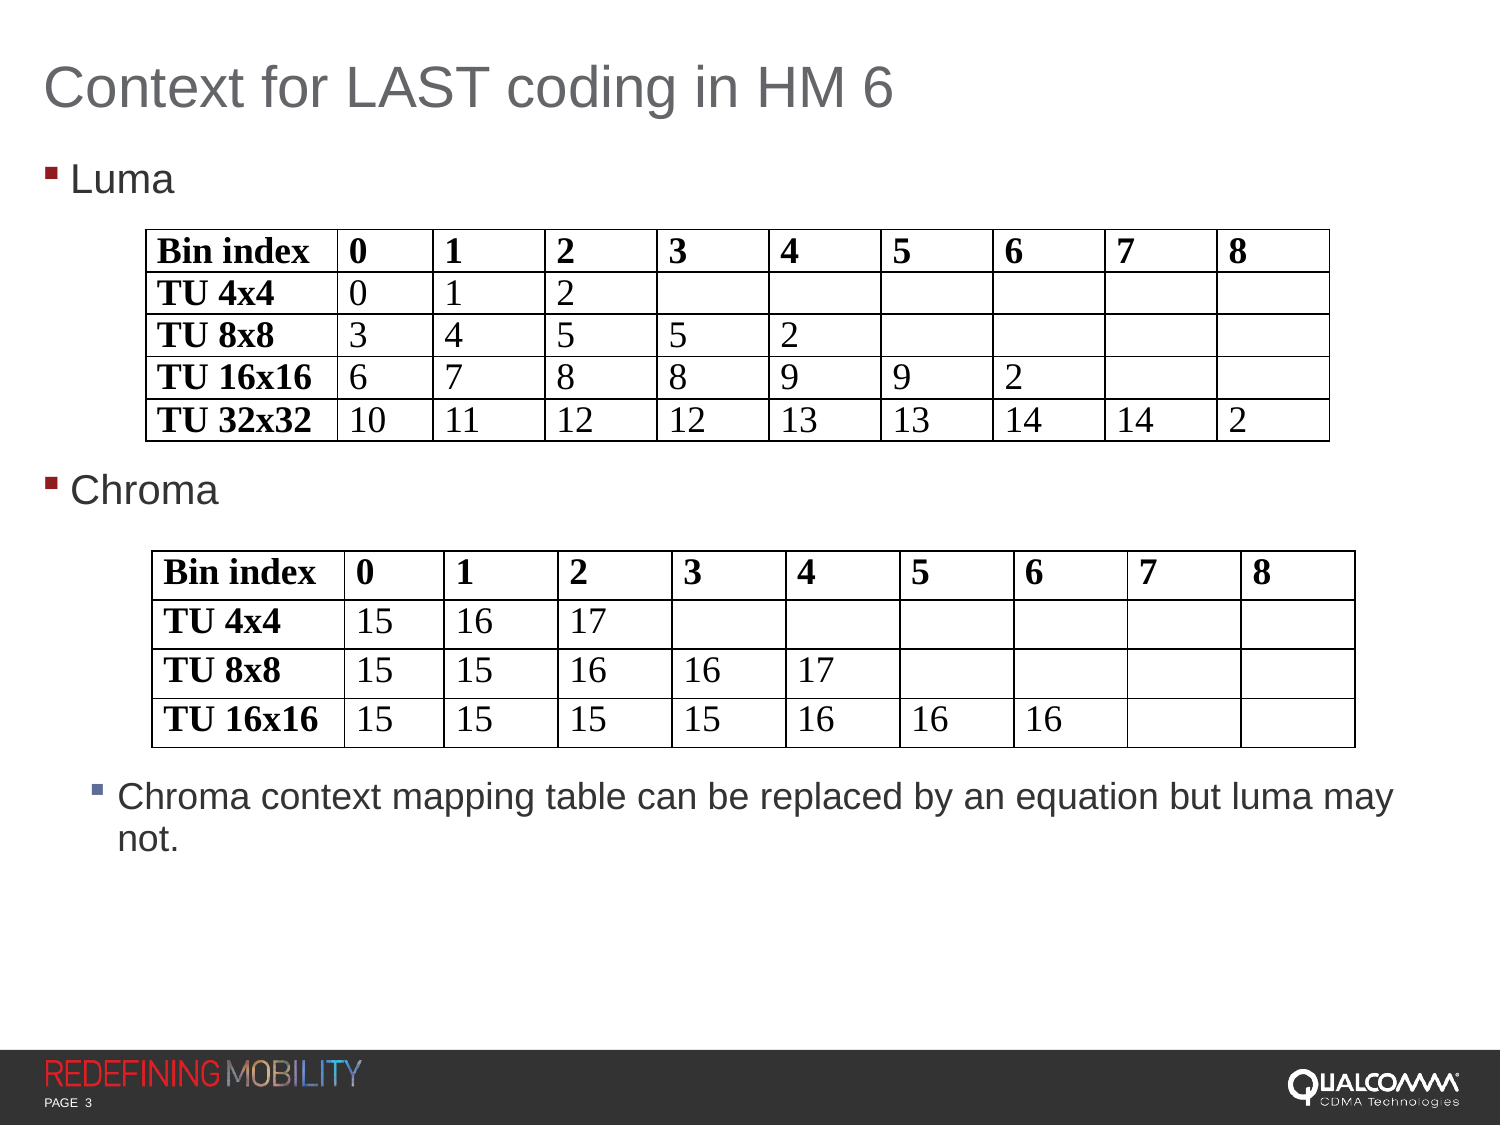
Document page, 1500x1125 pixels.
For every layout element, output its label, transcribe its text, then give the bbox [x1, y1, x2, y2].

table_cell 17 [787, 650, 899, 698]
table_header 8 [1218, 230, 1329, 271]
table_cell 2 [770, 315, 880, 356]
table_cell 16 [559, 650, 671, 698]
table_cell [994, 273, 1104, 313]
table_header Bin index [153, 552, 344, 599]
table_cell 2 [994, 357, 1104, 398]
table_cell 16 [901, 699, 1013, 747]
list Luma Chroma Chroma context mapping table can be replaced by an equation but luma may not. [26, 148, 1457, 1021]
table_cell 3 [338, 315, 432, 356]
table_cell 11 [434, 400, 544, 440]
table_header 3 [658, 230, 768, 271]
table_cell 6 [338, 357, 432, 398]
table_cell [1128, 601, 1240, 648]
table_cell TU 8x8 [153, 650, 344, 698]
table_header 6 [994, 230, 1104, 271]
table_header 1 [434, 230, 544, 271]
table_cell 8 [546, 357, 656, 398]
table_cell TU 4x4 [153, 601, 344, 648]
table_cell [882, 315, 992, 356]
table_cell [1106, 315, 1216, 356]
table_cell 17 [559, 601, 671, 648]
table_cell [1242, 650, 1354, 698]
table_header 4 [787, 552, 899, 599]
table_cell 16 [445, 601, 557, 648]
table_cell 9 [770, 357, 880, 398]
table_header 5 [882, 230, 992, 271]
table_cell 15 [345, 601, 443, 648]
table_header 7 [1128, 552, 1240, 599]
table_cell 16 [673, 650, 785, 698]
table_cell TU 32x32 [147, 400, 337, 440]
table_cell [1218, 273, 1329, 313]
table_cell 12 [658, 400, 768, 440]
table_cell 12 [546, 400, 656, 440]
table_header 6 [1015, 552, 1127, 599]
table_cell [994, 315, 1104, 356]
table_cell TU 16x16 [147, 357, 337, 398]
table_cell [1242, 601, 1354, 648]
table_cell 14 [1106, 400, 1216, 440]
table_header Bin index [147, 230, 337, 271]
table_cell 15 [673, 699, 785, 747]
table_cell 9 [882, 357, 992, 398]
table_cell 2 [1218, 400, 1329, 440]
table_header 2 [546, 230, 656, 271]
table_cell 16 [1015, 699, 1127, 747]
table_cell TU 8x8 [147, 315, 337, 356]
table_cell 15 [559, 699, 671, 747]
table_cell 7 [434, 357, 544, 398]
table_cell [770, 273, 880, 313]
table_cell [658, 273, 768, 313]
table_cell 5 [546, 315, 656, 356]
table_cell 10 [338, 400, 432, 440]
table_cell 4 [434, 315, 544, 356]
title Context for LAST coding in HM 6 [28, 44, 1462, 138]
table_cell TU 4x4 [147, 273, 337, 313]
table_cell 15 [345, 650, 443, 698]
table_cell 16 [787, 699, 899, 747]
table_cell 13 [770, 400, 880, 440]
table_cell TU 16x16 [153, 699, 344, 747]
table_cell 13 [882, 400, 992, 440]
table_header 1 [445, 552, 557, 599]
table_cell 0 [338, 273, 432, 313]
table_cell 5 [658, 315, 768, 356]
table_cell 15 [345, 699, 443, 747]
table_cell 14 [994, 400, 1104, 440]
table_cell [1015, 650, 1127, 698]
table_header 2 [559, 552, 671, 599]
table_cell 2 [546, 273, 656, 313]
table_header 4 [770, 230, 880, 271]
picture [30, 1048, 372, 1099]
table_cell [787, 601, 899, 648]
table_cell 15 [445, 699, 557, 747]
table_header 8 [1242, 552, 1354, 599]
table_header 5 [901, 552, 1013, 599]
table_cell 1 [434, 273, 544, 313]
table_cell 8 [658, 357, 768, 398]
table_cell [1128, 650, 1240, 698]
picture [1278, 1058, 1478, 1114]
table_cell [1218, 315, 1329, 356]
table_header 3 [673, 552, 785, 599]
table_cell [1106, 357, 1216, 398]
table_cell [1106, 273, 1216, 313]
table_header 0 [338, 230, 432, 271]
table_cell [1015, 601, 1127, 648]
table_header 7 [1106, 230, 1216, 271]
table_cell 15 [445, 650, 557, 698]
table_cell [673, 601, 785, 648]
table_cell [901, 650, 1013, 698]
table_cell [882, 273, 992, 313]
table_cell [1218, 357, 1329, 398]
table_cell [1128, 699, 1240, 747]
table_header 0 [345, 552, 443, 599]
table_cell [1242, 699, 1354, 747]
table_cell [901, 601, 1013, 648]
